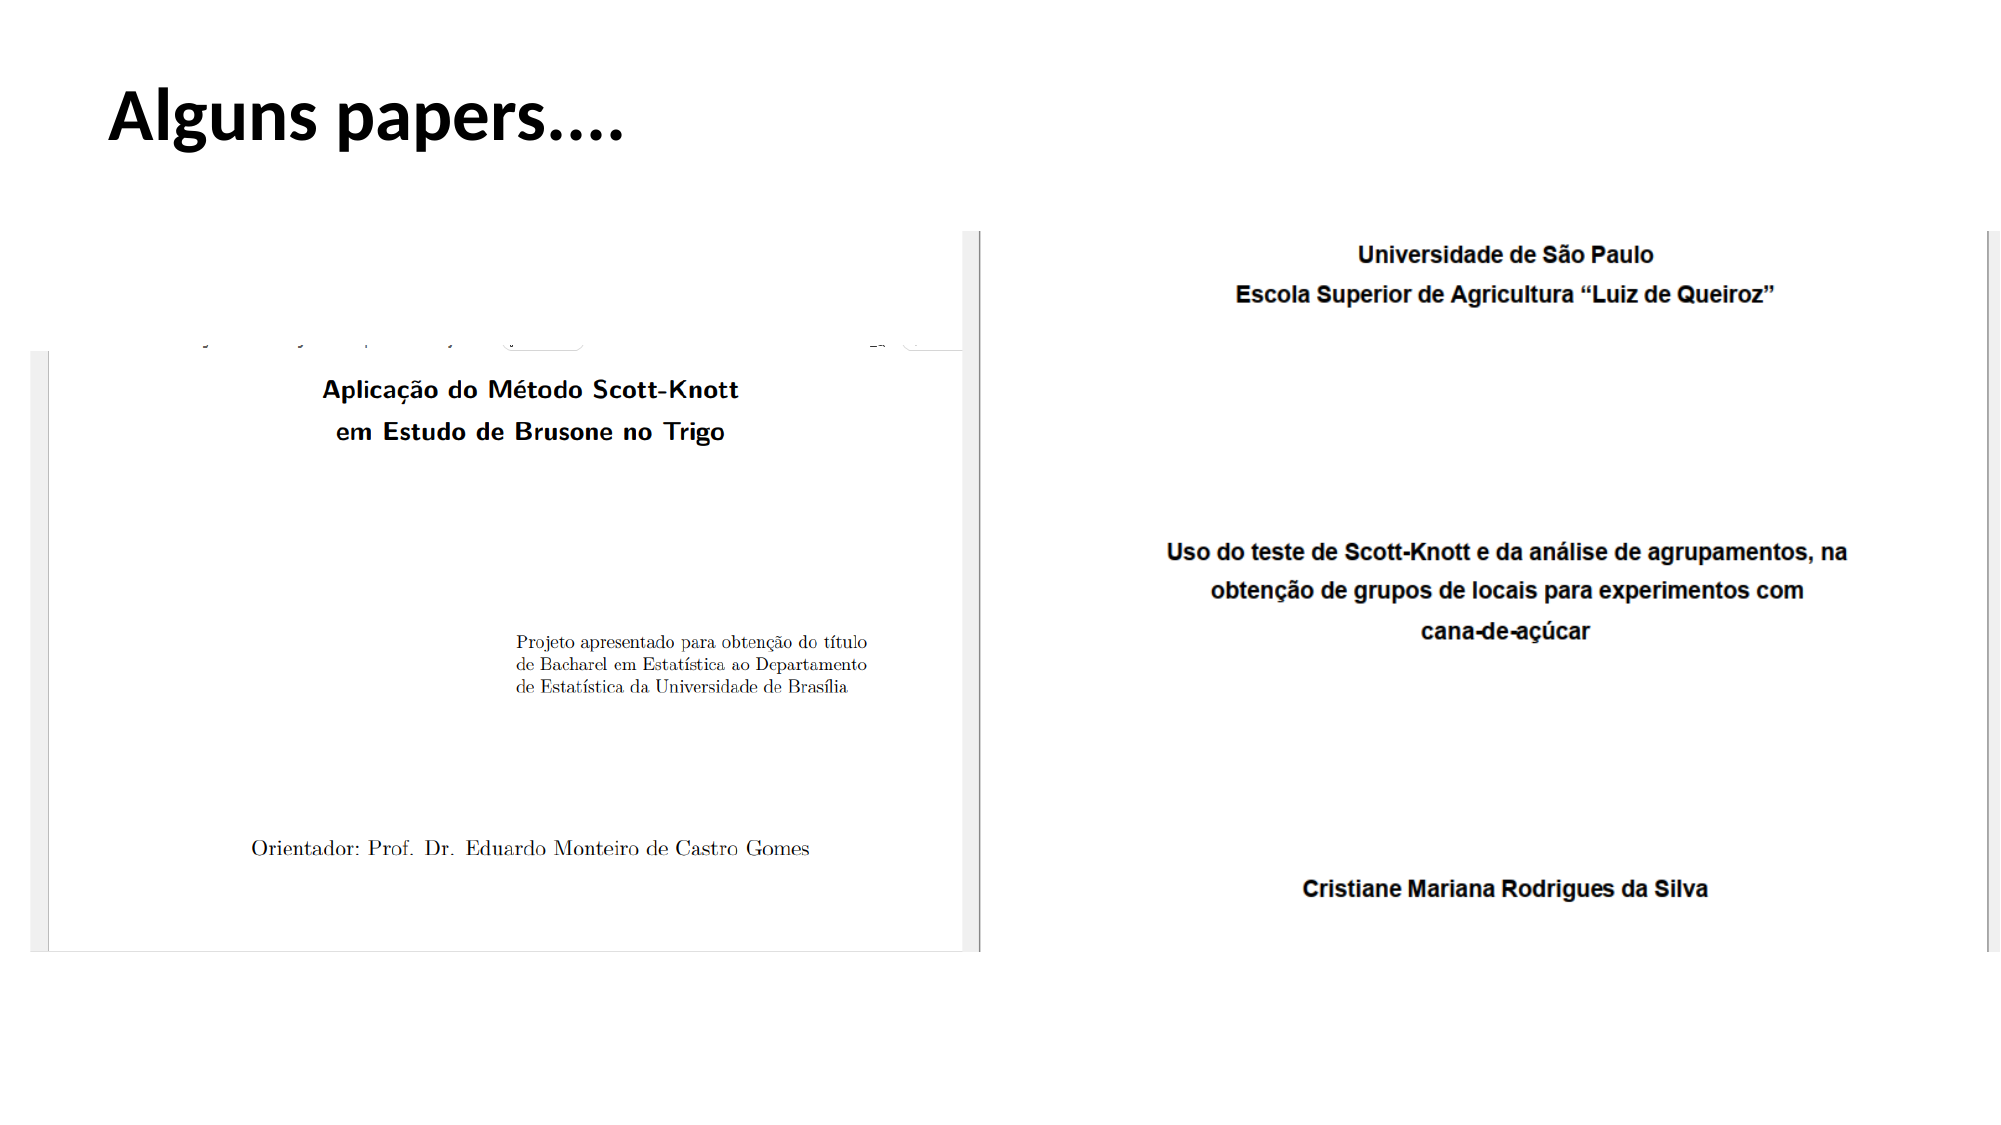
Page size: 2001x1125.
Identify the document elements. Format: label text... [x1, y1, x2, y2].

picture [30, 231, 2000, 952]
text_box Alguns papers.... [94, 57, 791, 163]
